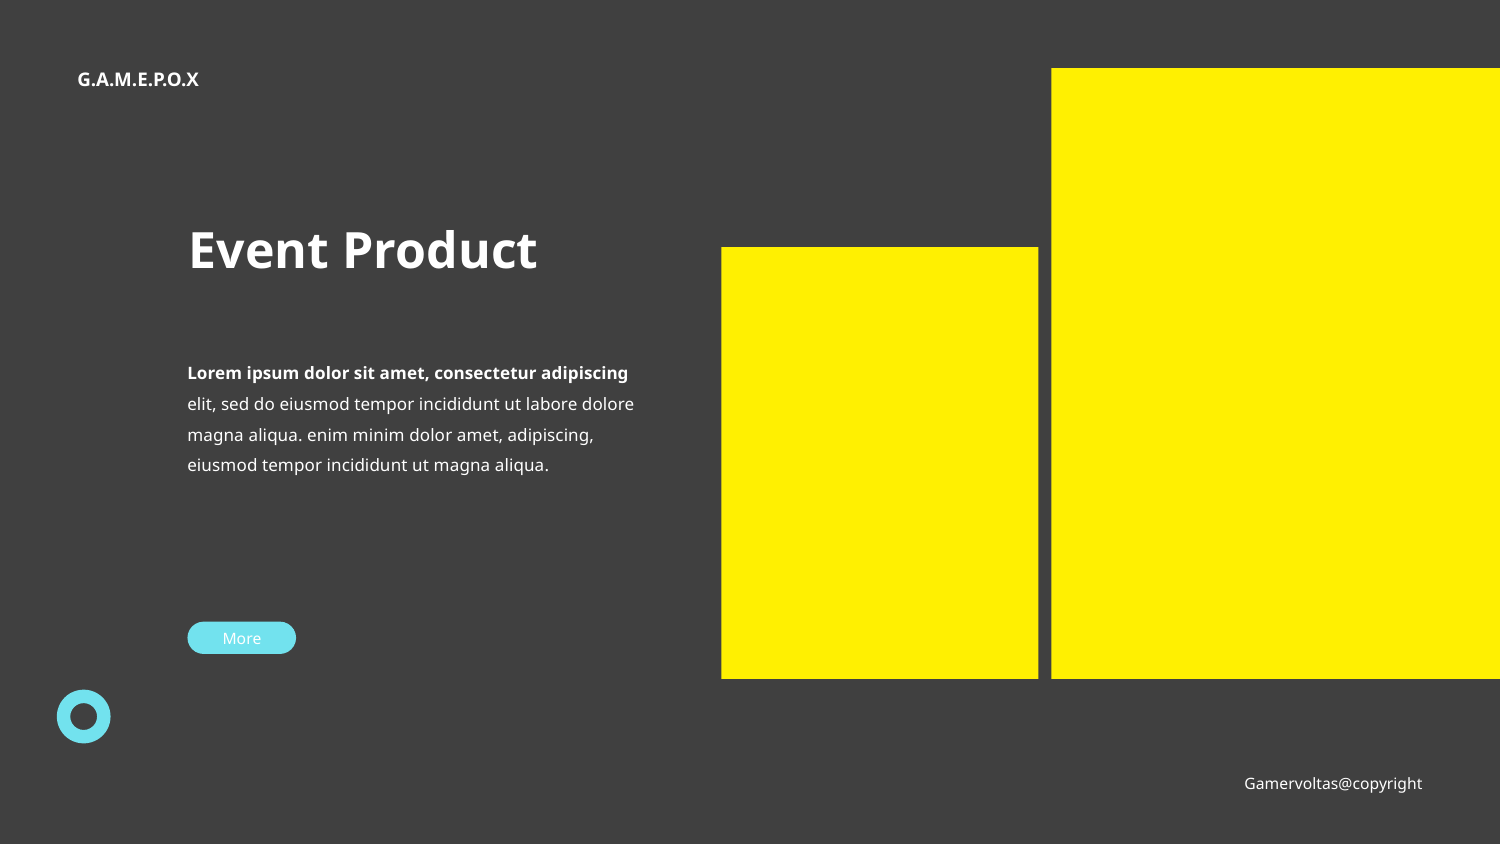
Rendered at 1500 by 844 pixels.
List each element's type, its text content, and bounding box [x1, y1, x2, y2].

text_box [55, 688, 112, 745]
text_box G.A.M.E.P.O.X [62, 60, 229, 98]
text_box Gamervoltas@copyright [1181, 766, 1438, 800]
picture [721, 247, 1039, 679]
text_box Lorem ipsum dolor sit amet, consectetur adipiscing elit, sed do eiusmod tempor incididunt ut labore dolore magna aliqua. enim minim dolor amet, adipiscing, eiusmod tempor incididunt ut magna aliqua. [187, 351, 636, 507]
picture [1051, 68, 1500, 679]
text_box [187, 621, 297, 656]
text_box Event Product [174, 211, 636, 286]
